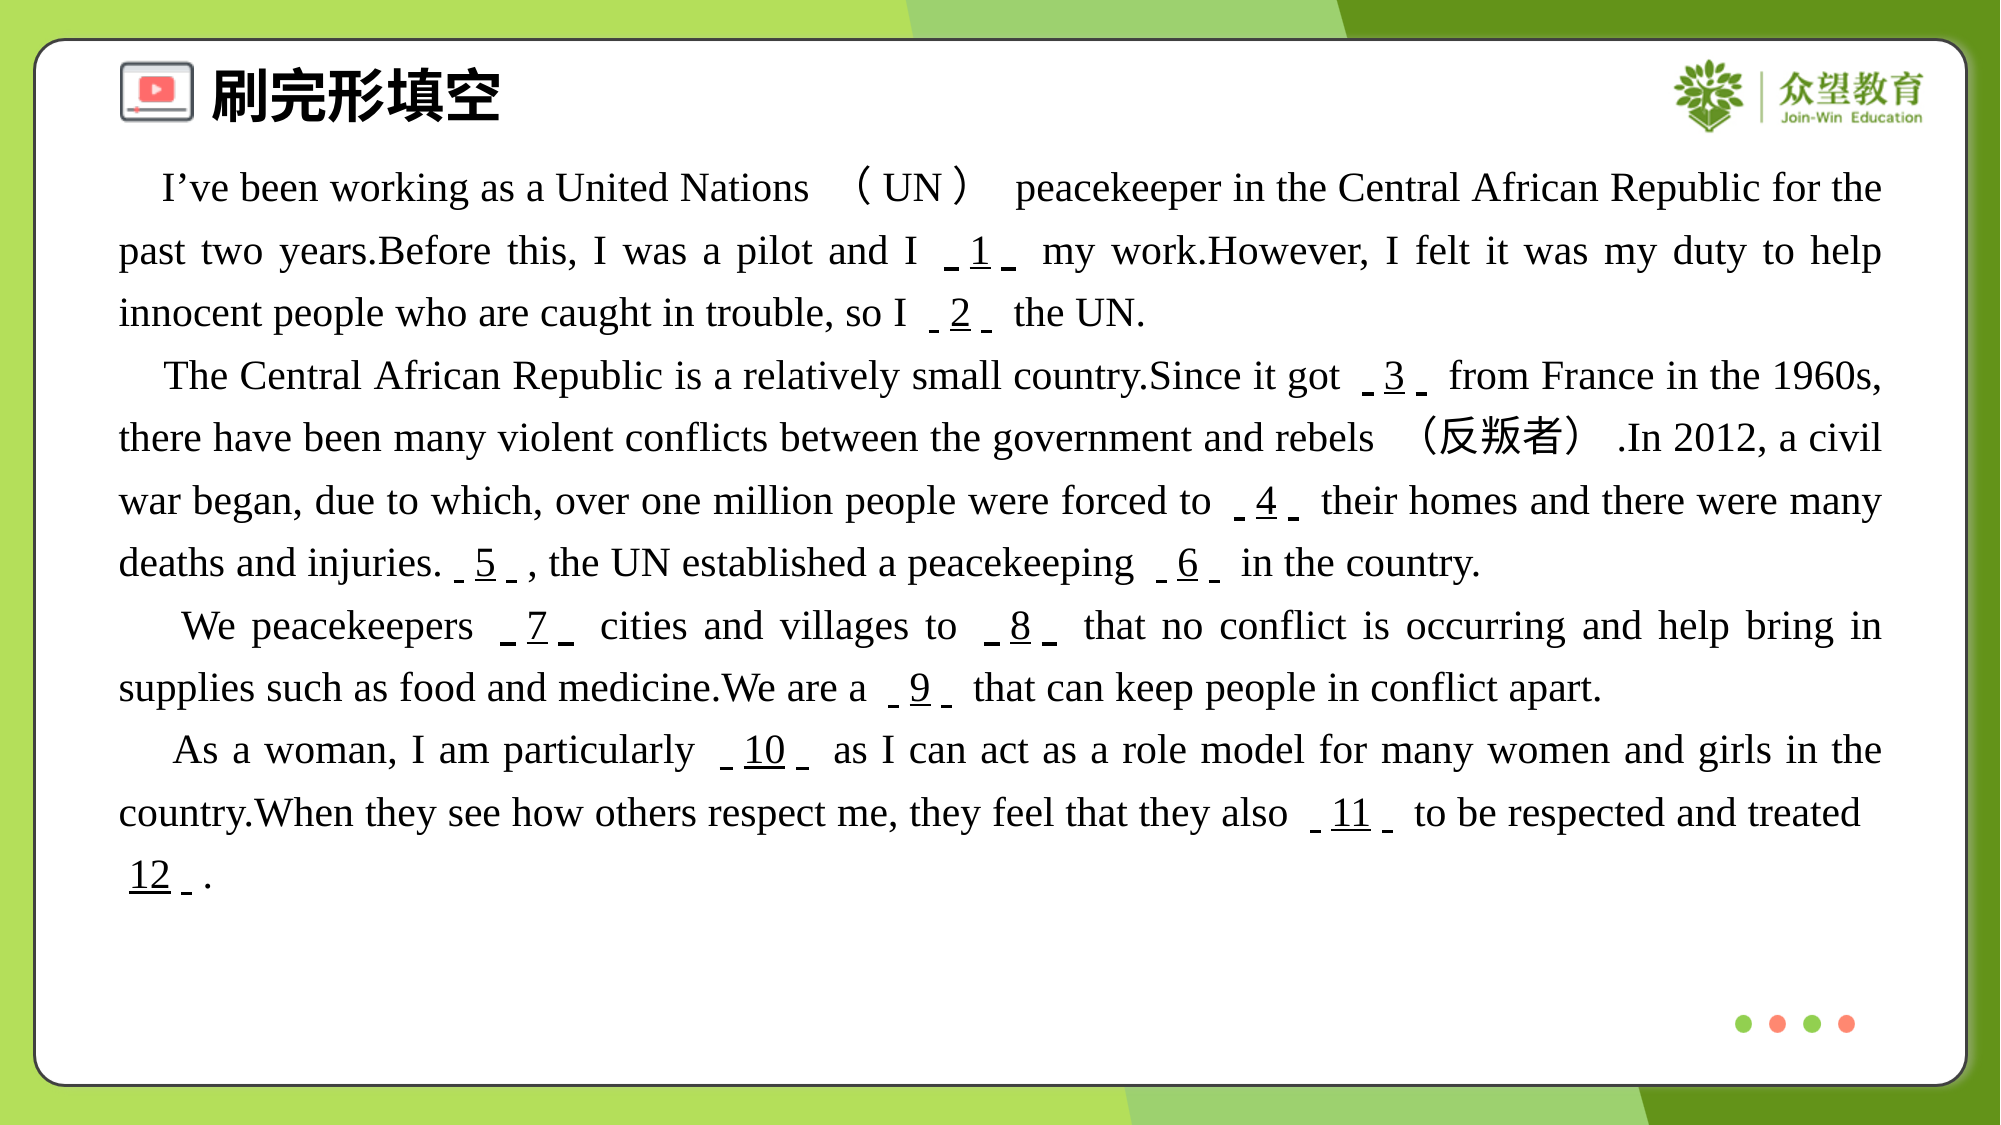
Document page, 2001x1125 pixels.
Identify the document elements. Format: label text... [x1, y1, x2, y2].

picture [0, 0, 2000, 1125]
text_box I’ve been working as a United Nations （UN） peacekeeper in the Central African Republic for the past two years.Before this, I was a pilot and I . .1. . my work.However, I felt it was my duty to help innocent people who are caught in trouble, so I . .2. . the UN. The Central African Republic is a relatively small country.Since it got . .3. . from France in the 1960s, there have been many violent conflicts between the government and rebels （反叛者）.In 2012, a civil war began, due to which, over one million people were forced to . .4. . their homes and there were many deaths and injuries.. .5. ., the UN established a peacekeeping . .6. . in the country. We peacekeepers . .7. . cities and villages to . .8. . that no conflict is occurring and help bring in supplies such as food and medicine.We are a . .9. . that can keep people in conflict apart. As a woman, I am particularly . .10. . as I can act as a role model for many women and girls in the country.When they see how others respect me, they feel that they also . .11. . to be respected and treated . .12. .. [118, 147, 1883, 961]
